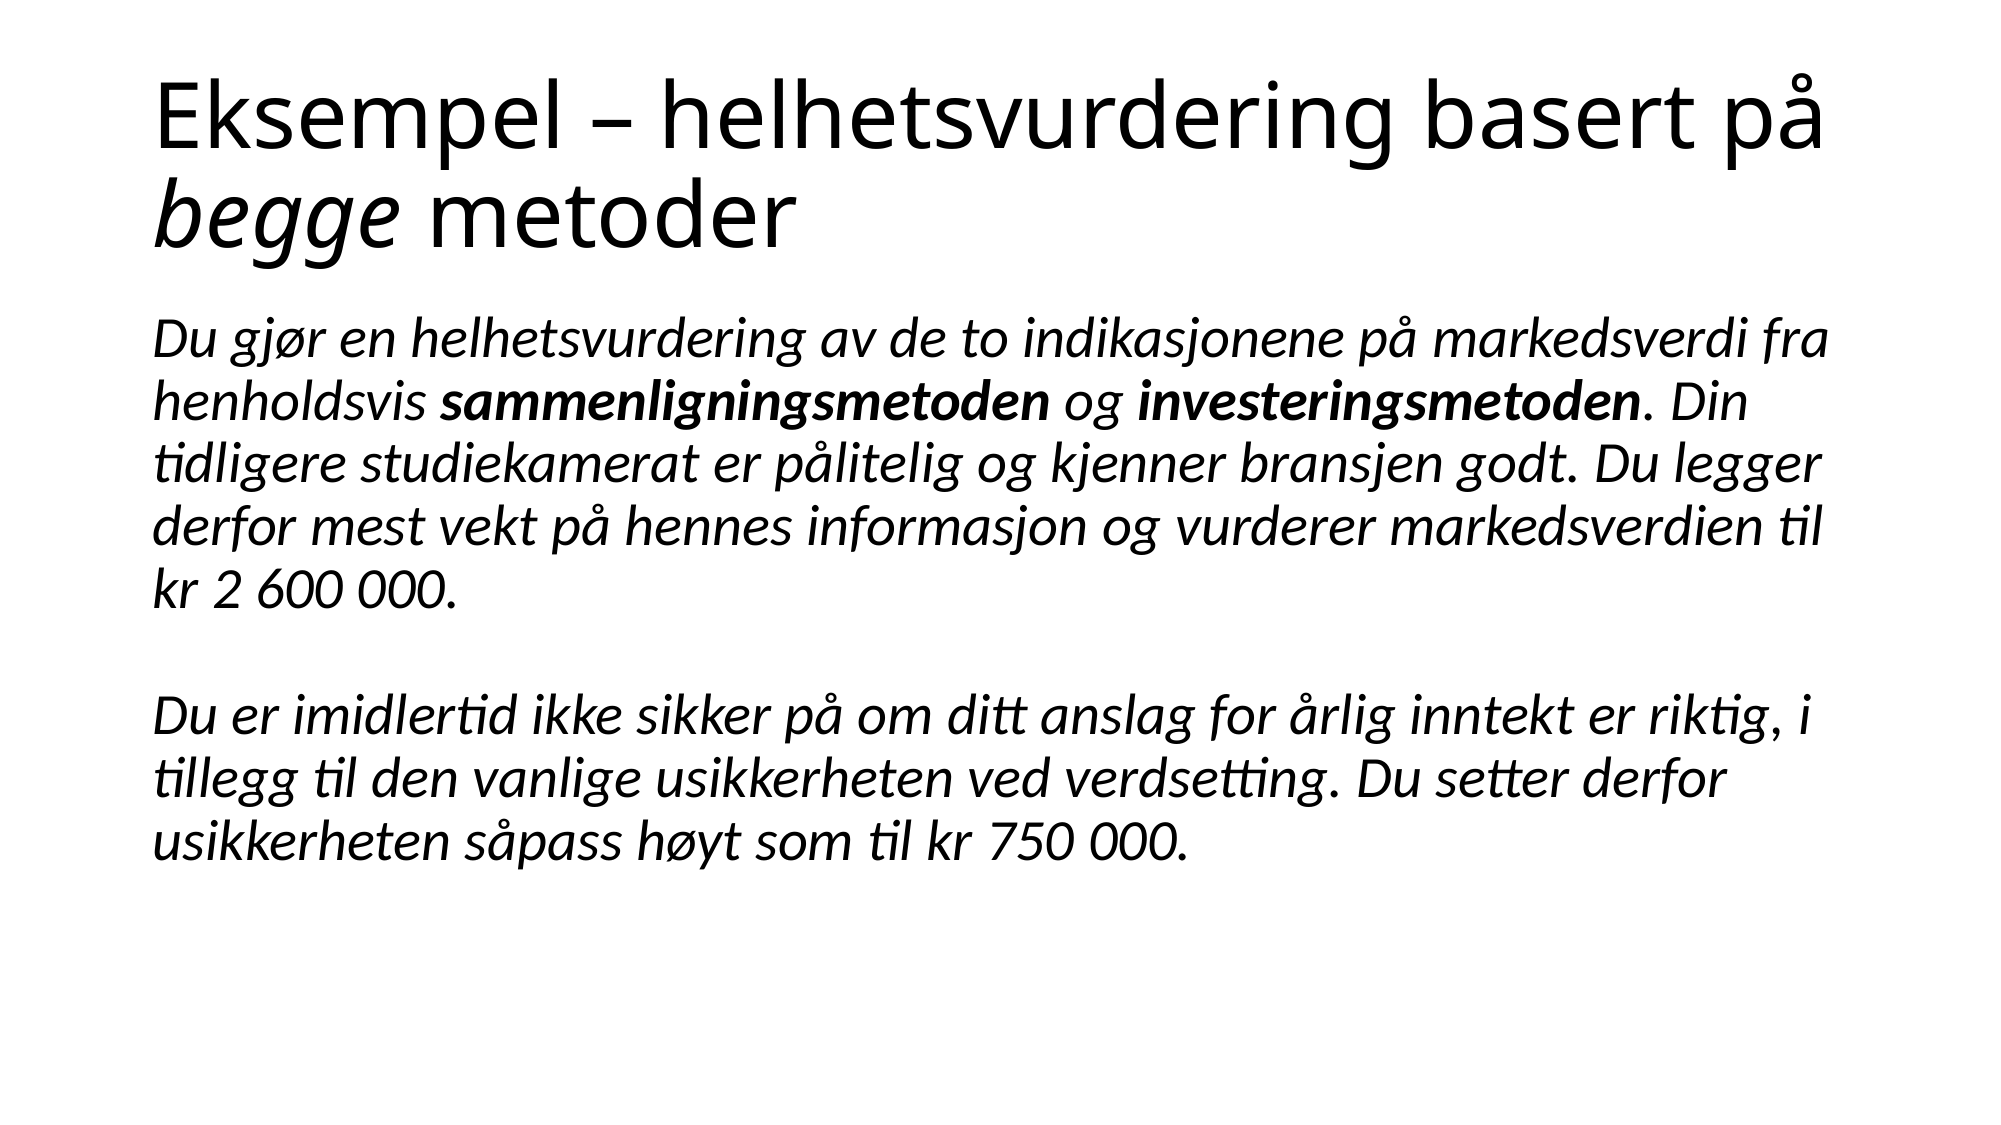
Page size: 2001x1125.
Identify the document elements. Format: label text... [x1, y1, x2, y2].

list Du gjør en helhetsvurdering av de to indikasjonene på markedsverdi fra henholdsvis sammenligningsmetoden og investeringsmetoden. Din tidligere studiekamerat er pålitelig og kjenner bransjen godt. Du legger derfor mest vekt på hennes informasjon og vurderer markedsverdien til kr 2 600 000. Du er imidlertid ikke sikker på om ditt anslag for årlig inntekt er riktig, i tillegg til den vanlige usikkerheten ved verdsetting. Du setter derfor usikkerheten såpass høyt som til kr 750 000. [137, 299, 1863, 1014]
title Eksempel – helhetsvurdering basert på begge metoder [137, 59, 1863, 278]
